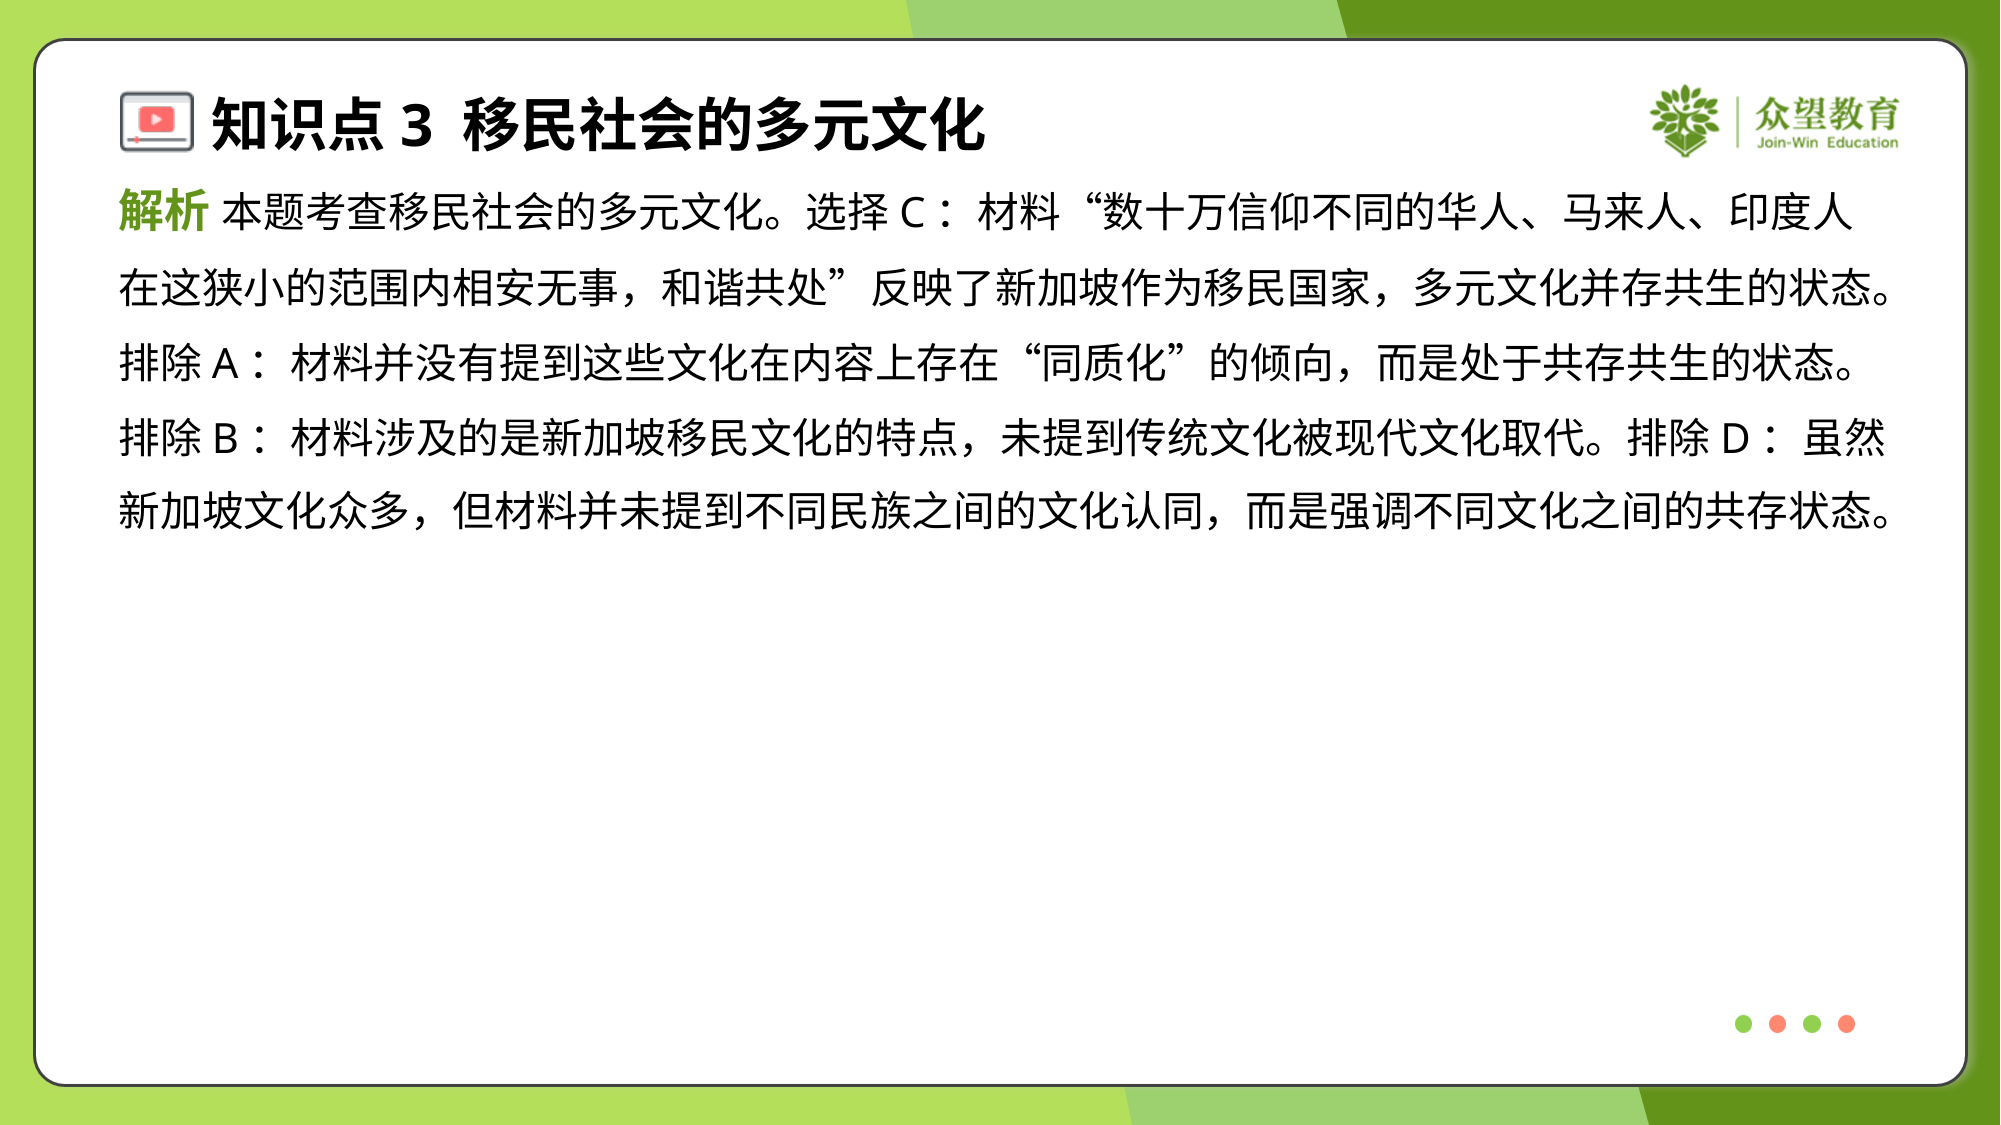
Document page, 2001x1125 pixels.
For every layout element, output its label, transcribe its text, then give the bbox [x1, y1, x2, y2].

picture [0, 0, 2000, 1125]
text_box 解析 本题考查移民社会的多元文化。选择C：材料“数十万信仰不同的华人、马来人、印度人 在这狭小的范围内相安无事，和谐共处”反映了新加坡作为移民国家，多元文化并存共生的状态。 排除A：材料并没有提到这些文化在内容上存在“同质化”的倾向，而是处于共存共生的状态。 排除B：材料涉及的是新加坡移民文化的特点，未提到传统文化被现代文化取代。排除D：虽然 新加坡文化众多，但材料并未提到不同民族之间的文化认同，而是强调不同文化之间的共存状态。 [118, 159, 1883, 527]
